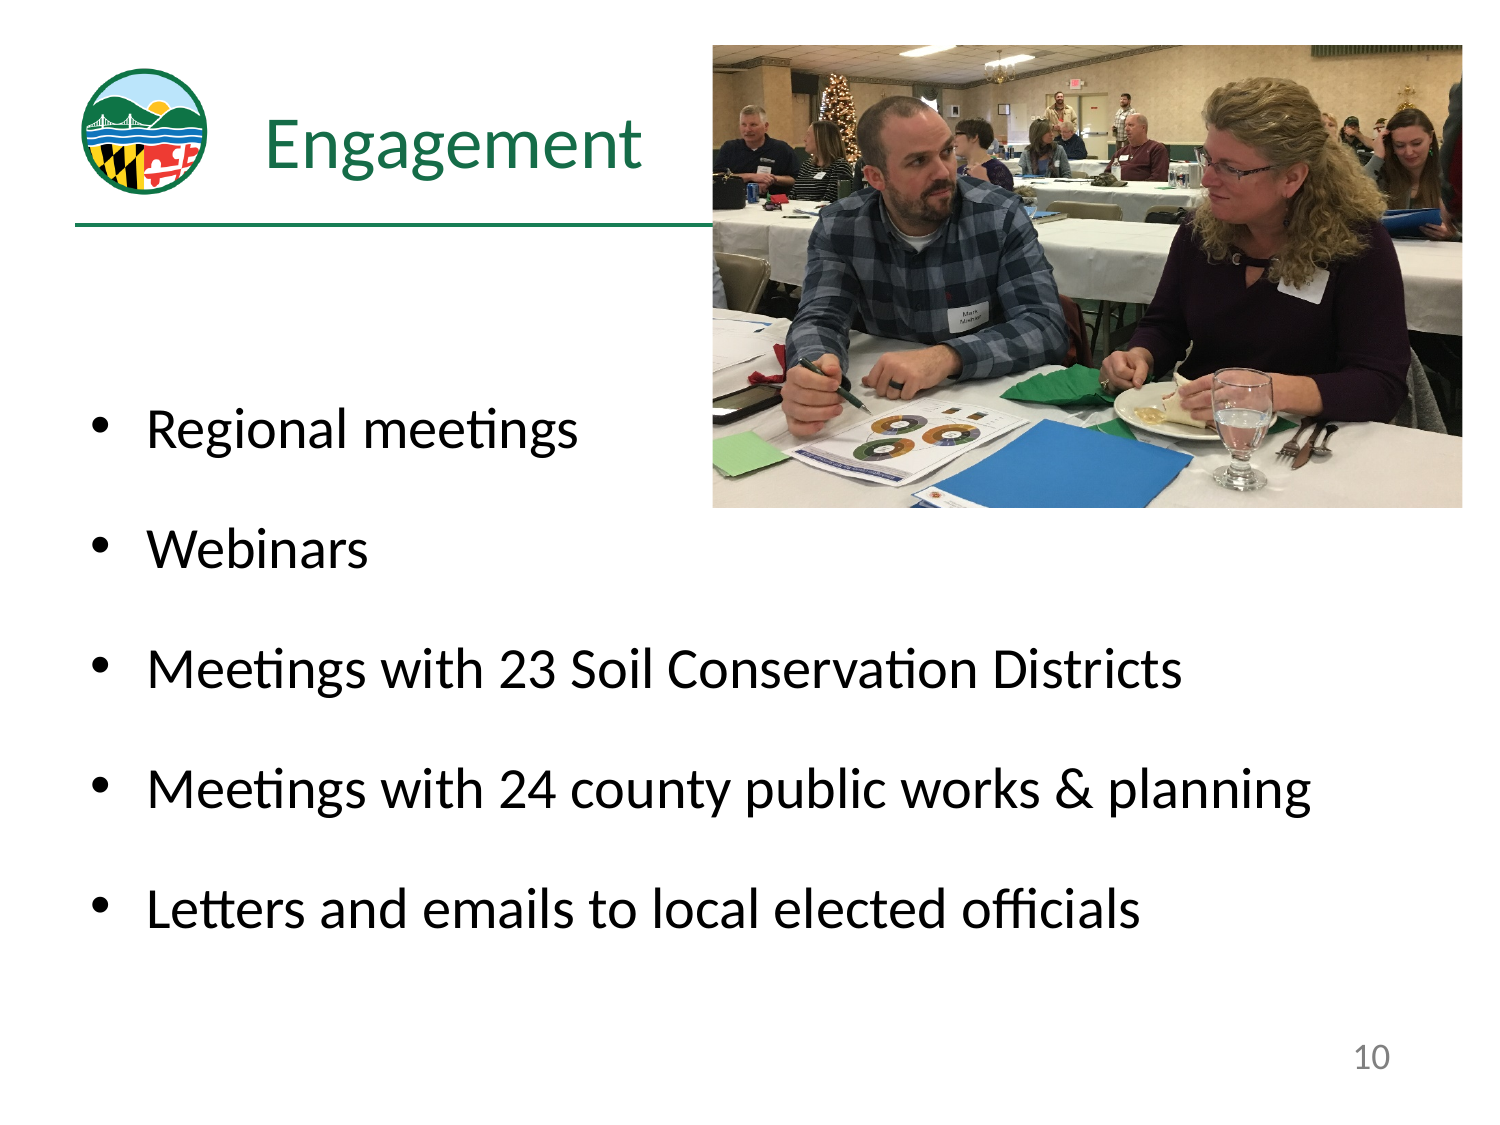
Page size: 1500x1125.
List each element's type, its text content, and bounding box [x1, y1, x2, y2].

picture [712, 44, 1463, 508]
title Engagement [249, 45, 710, 233]
picture [75, 62, 213, 200]
list Regional meetings Webinars Meetings with 23 Soil Conservation Districts Meetings with 24 county public works & planning Letters and emails to local elected officials [75, 262, 1425, 1005]
